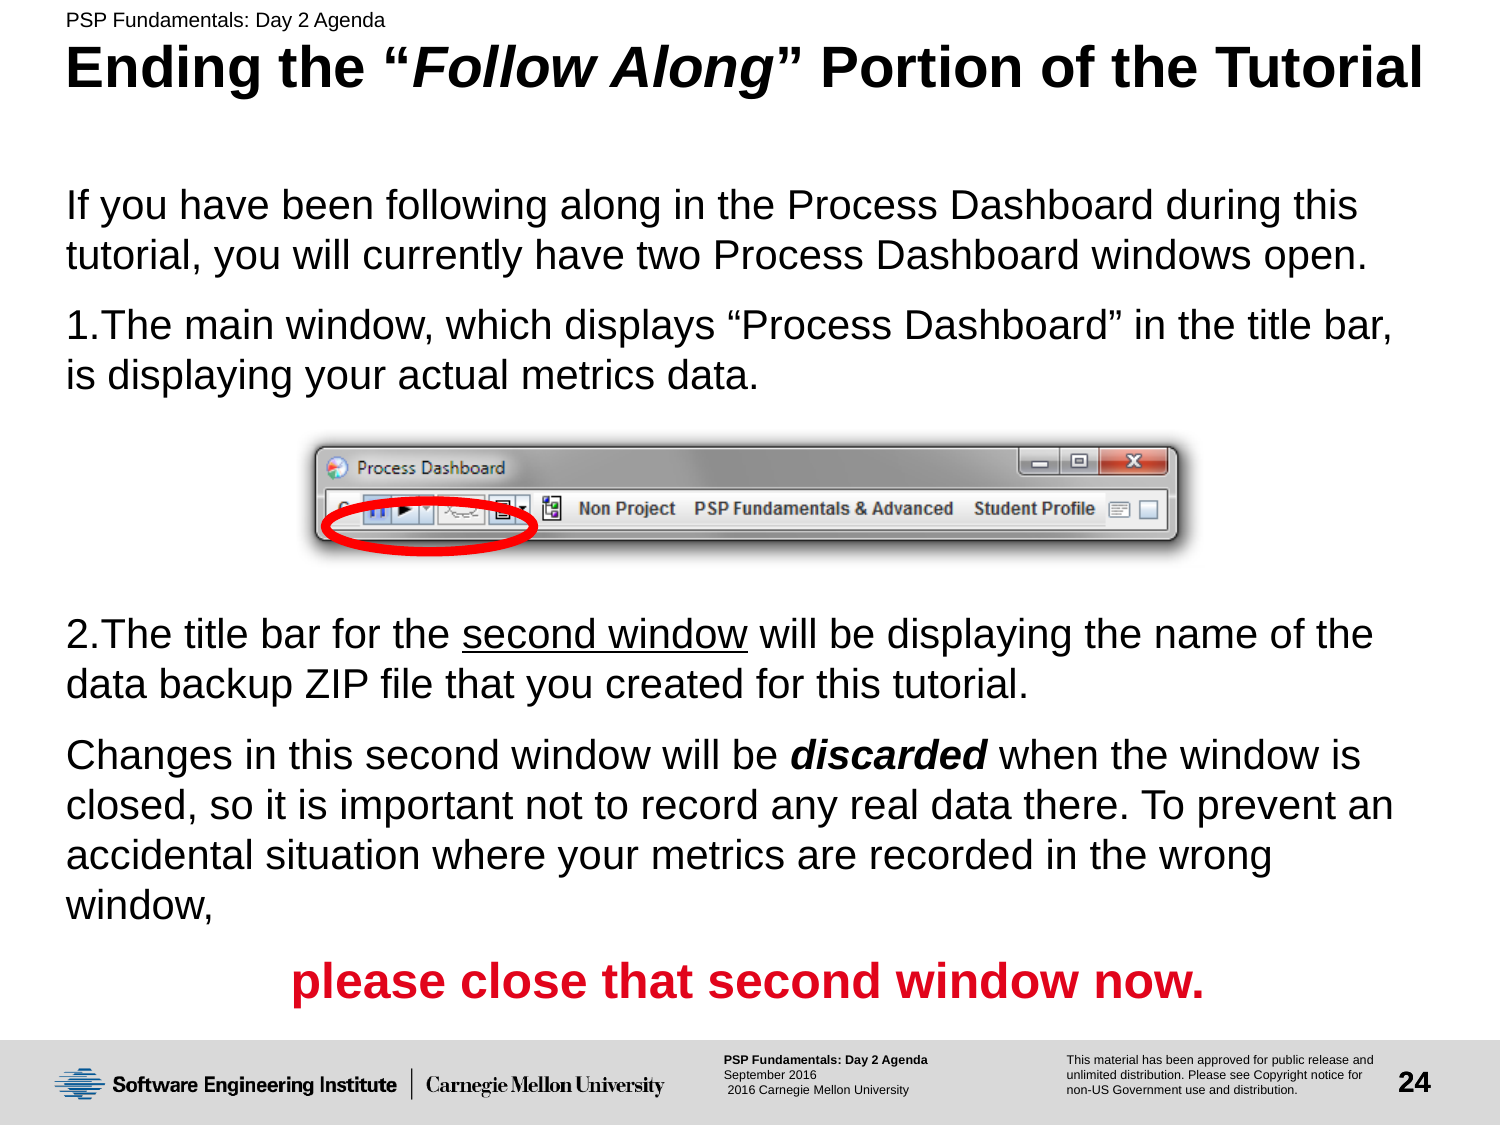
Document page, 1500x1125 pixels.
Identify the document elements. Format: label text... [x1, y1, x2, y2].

picture [46, 1061, 673, 1104]
picture [296, 429, 1205, 570]
list If you have been following along in the Process Dashboard during this tutorial, you will currently have two Process Dashboard windows open. The main window, which displays “Process Dashboard” in the title bar, is displaying your actual metrics data. The title bar for the second window will be displaying the name of the data backup ZIP file that you created for this tutorial. Changes in this second window will be discarded when the window is closed, so it is important not to record any real data there. To prevent an accidental situation where your metrics are recorded in the wrong window, please close that second window now. [65, 177, 1431, 1000]
title Ending the “Follow Along” Portion of the Tutorial [65, 37, 1430, 148]
